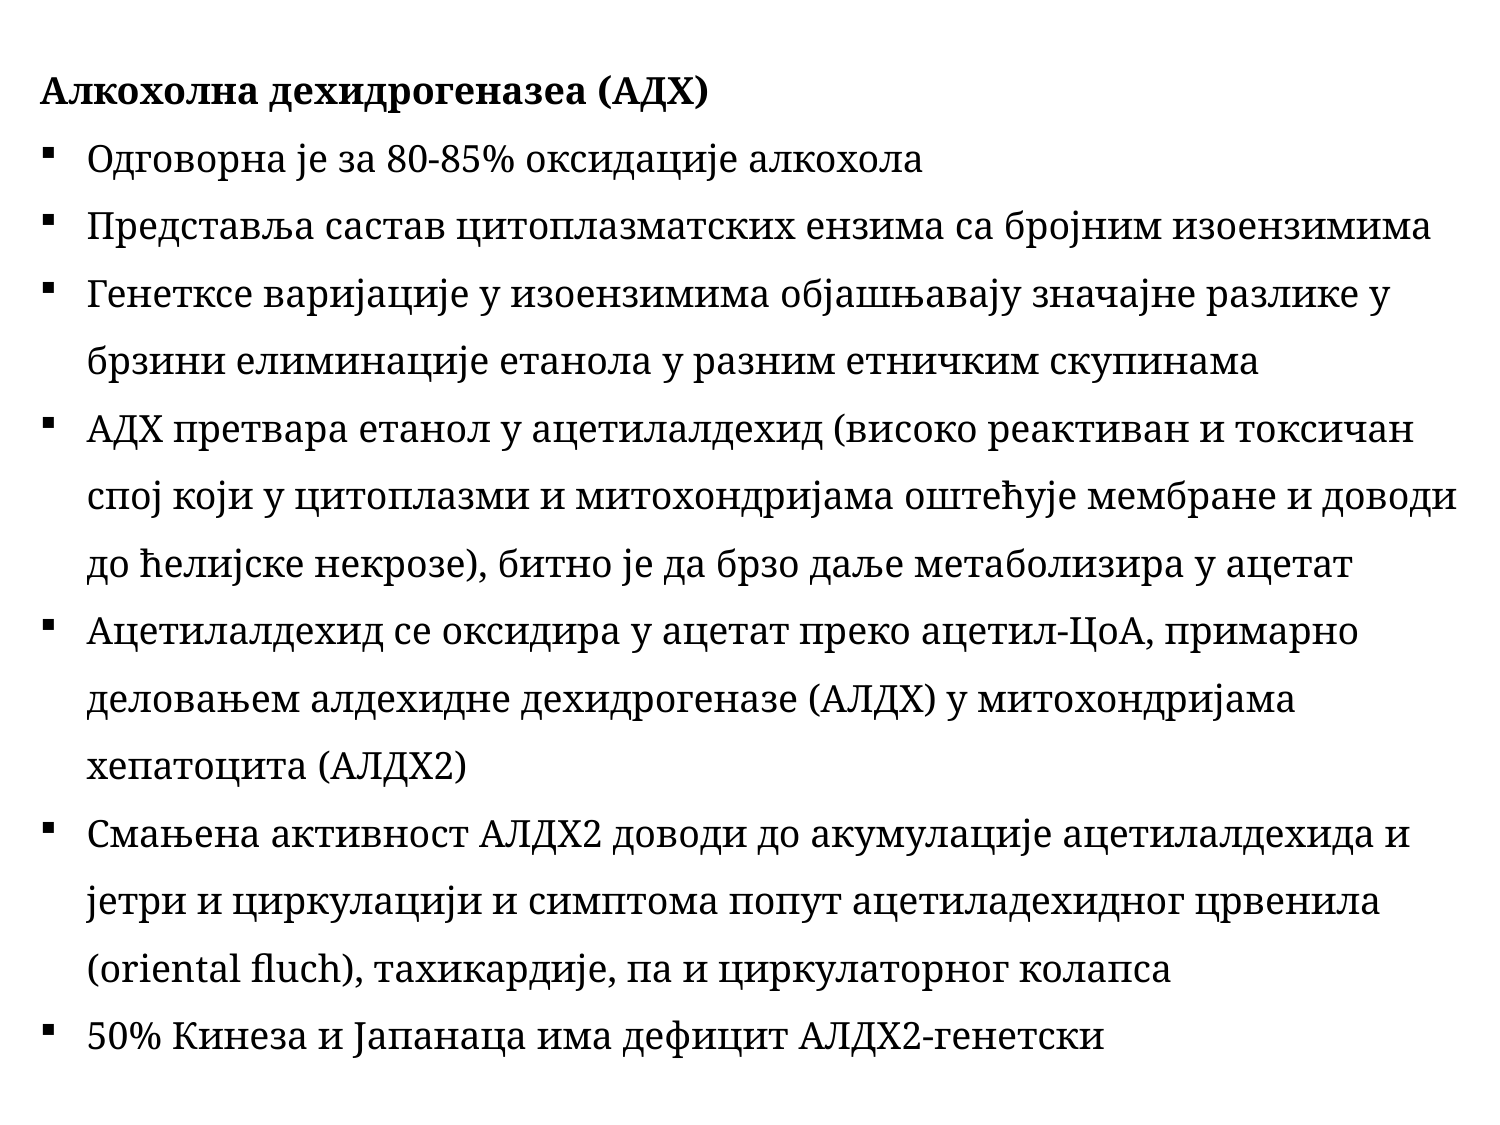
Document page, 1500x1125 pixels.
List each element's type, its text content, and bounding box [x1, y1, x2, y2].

text_box Алкохолна дехидрогеназеа (АДХ) Одговорна је за 80-85% оксидације алкохола Представља састав цитоплазматских ензима са бројним изоензимима Генетксе варијације у изоензимима објашњавају значајне разлике у брзини елиминације етанола у разним етничким скупинама АДХ претвара етанол у ацетилалдехид (високо реактиван и токсичан спој који у цитоплазми и митохондријама оштећује мембране и доводи до ћелијске некрозе), битно је да брзо даље метаболизира у ацетат Ацетилалдехид се оксидира у ацетат преко ацетил-ЦоА, примарно деловањем алдехидне дехидрогеназе (АЛДХ) у митохондријама хепатоцита (АЛДХ2) Смањена активност АЛДХ2 доводи до акумулације ацетилалдехида и јетри и циркулацији и симптома попут ацетиладехидног црвенила (oriental fluch), тахикардије, па и циркулаторног колапса 50% Кинеза и Јапанаца има дефицит АЛДХ2-генетски [24, 37, 1475, 1125]
